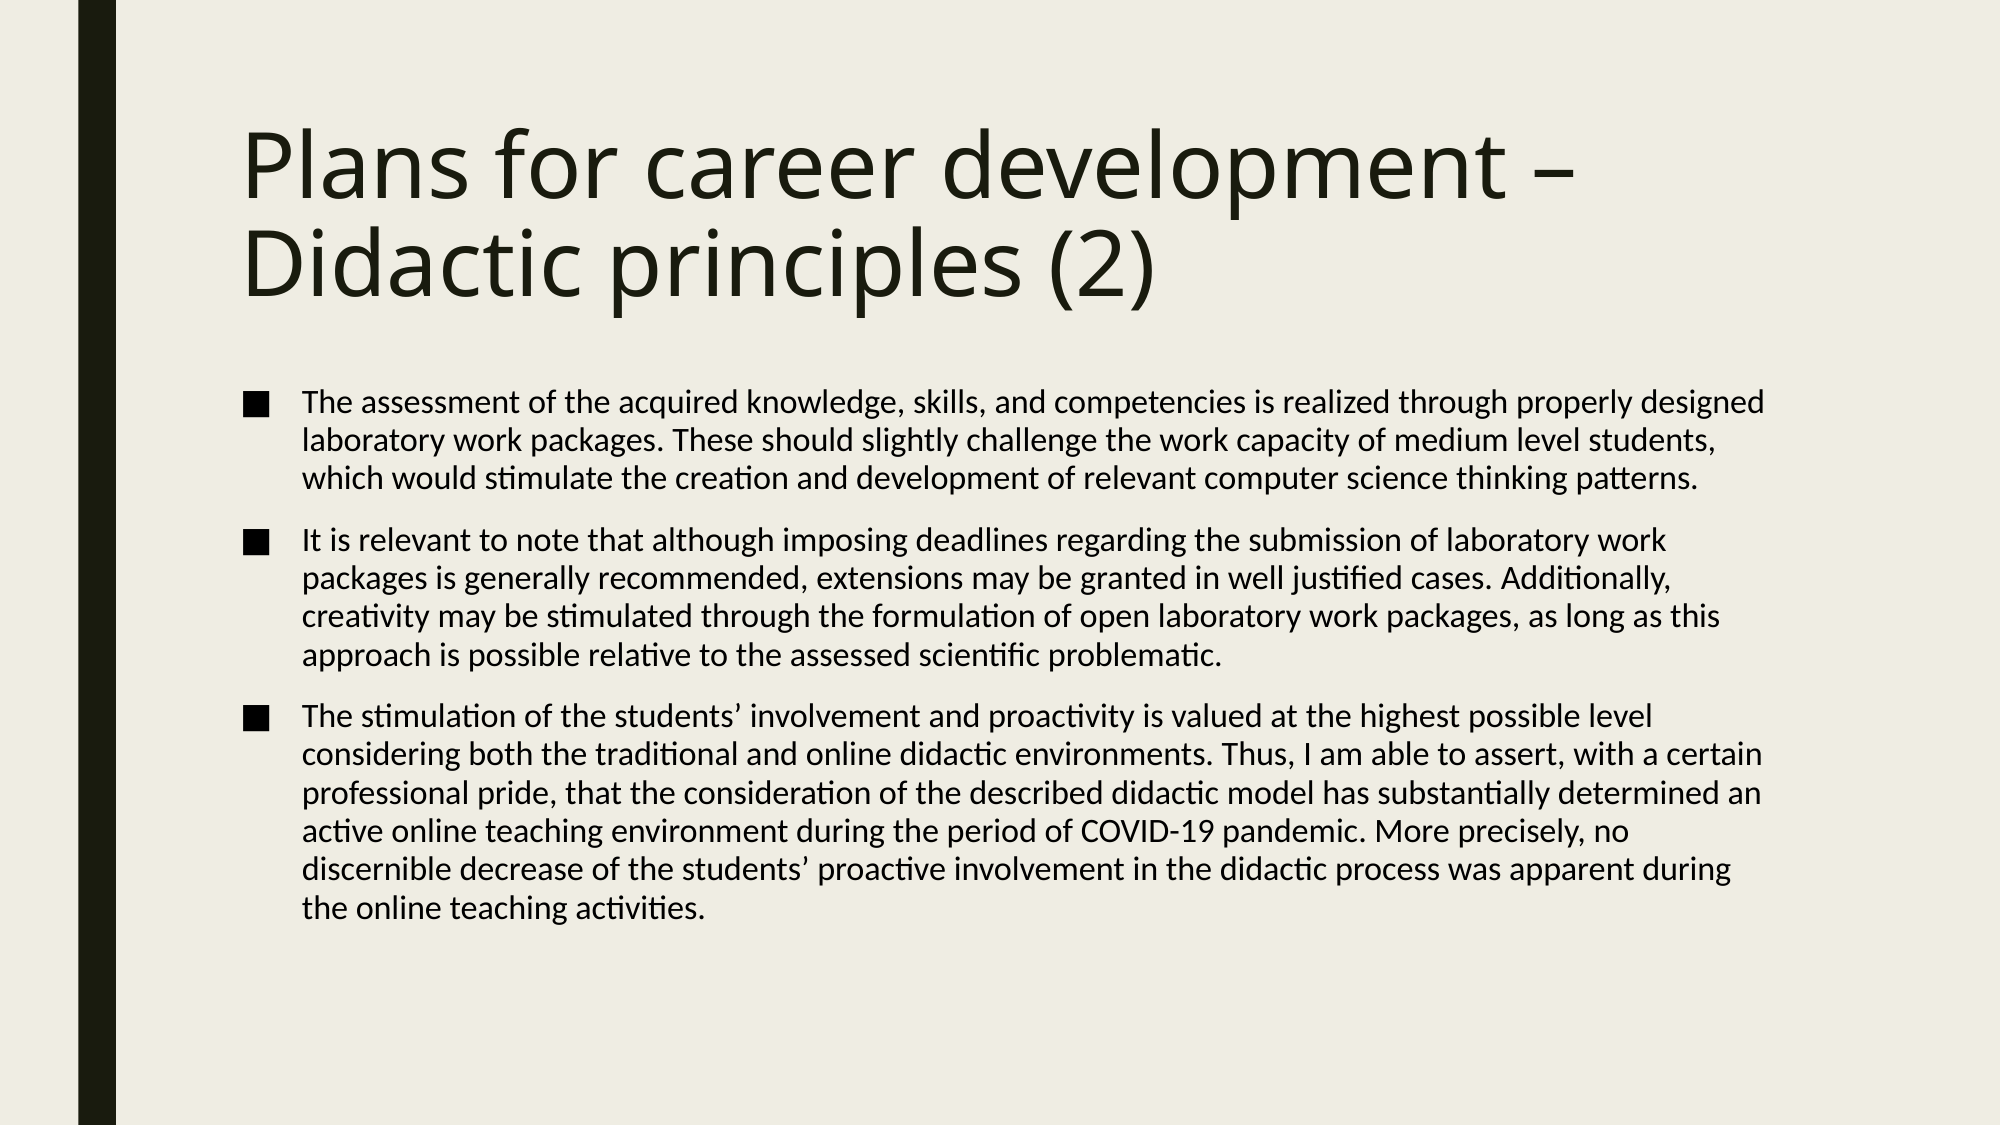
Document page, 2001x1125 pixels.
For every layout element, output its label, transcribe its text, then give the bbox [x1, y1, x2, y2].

title Plans for career development – Didactic principles (2) [225, 112, 1800, 357]
list The assessment of the acquired knowledge, skills, and competencies is realized through properly designed laboratory work packages. These should slightly challenge the work capacity of medium level students, which would stimulate the creation and development of relevant computer science thinking patterns. It is relevant to note that although imposing deadlines regarding the submission of laboratory work packages is generally recommended, extensions may be granted in well justified cases. Additionally, creativity may be stimulated through the formulation of open laboratory work packages, as long as this approach is possible relative to the assessed scientific problematic. The stimulation of the students’ involvement and proactivity is valued at the highest possible level considering both the traditional and online didactic environments. Thus, I am able to assert, with a certain professional pride, that the consideration of the described didactic model has substantially determined an active online teaching environment during the period of COVID-19 pandemic. More precisely, no discernible decrease of the students’ proactive involvement in the didactic process was apparent during the online teaching activities. [225, 375, 1800, 963]
